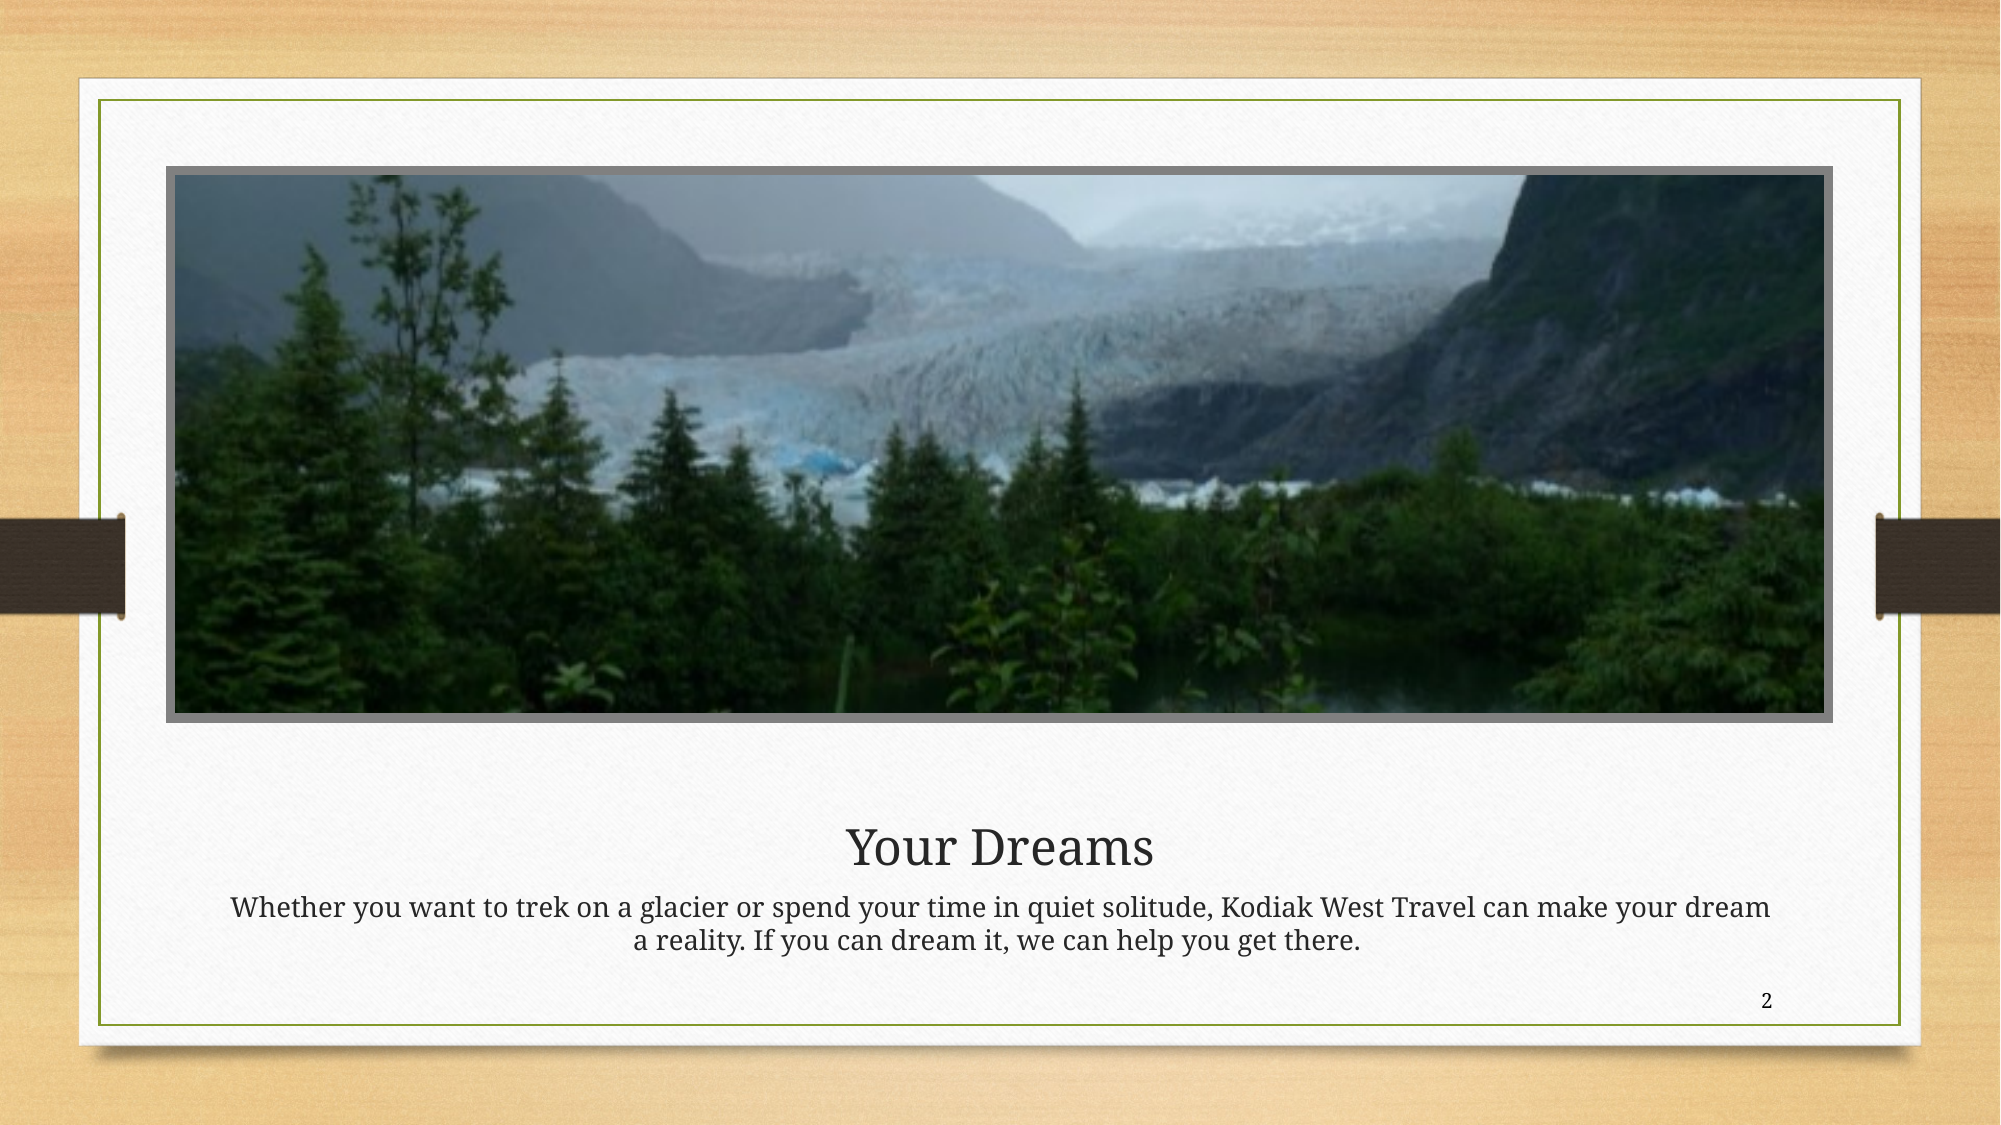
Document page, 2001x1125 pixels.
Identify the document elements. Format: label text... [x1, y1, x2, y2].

title Your Dreams [212, 789, 1789, 882]
slide_number 2 [1698, 979, 1788, 1025]
picture [0, 0, 2001, 1125]
list Whether you want to trek on a glacier or spend your time in quiet solitude, Kodiak West Travel can make your dream a reality. If you can dream it, we can help you get there. [212, 882, 1789, 964]
